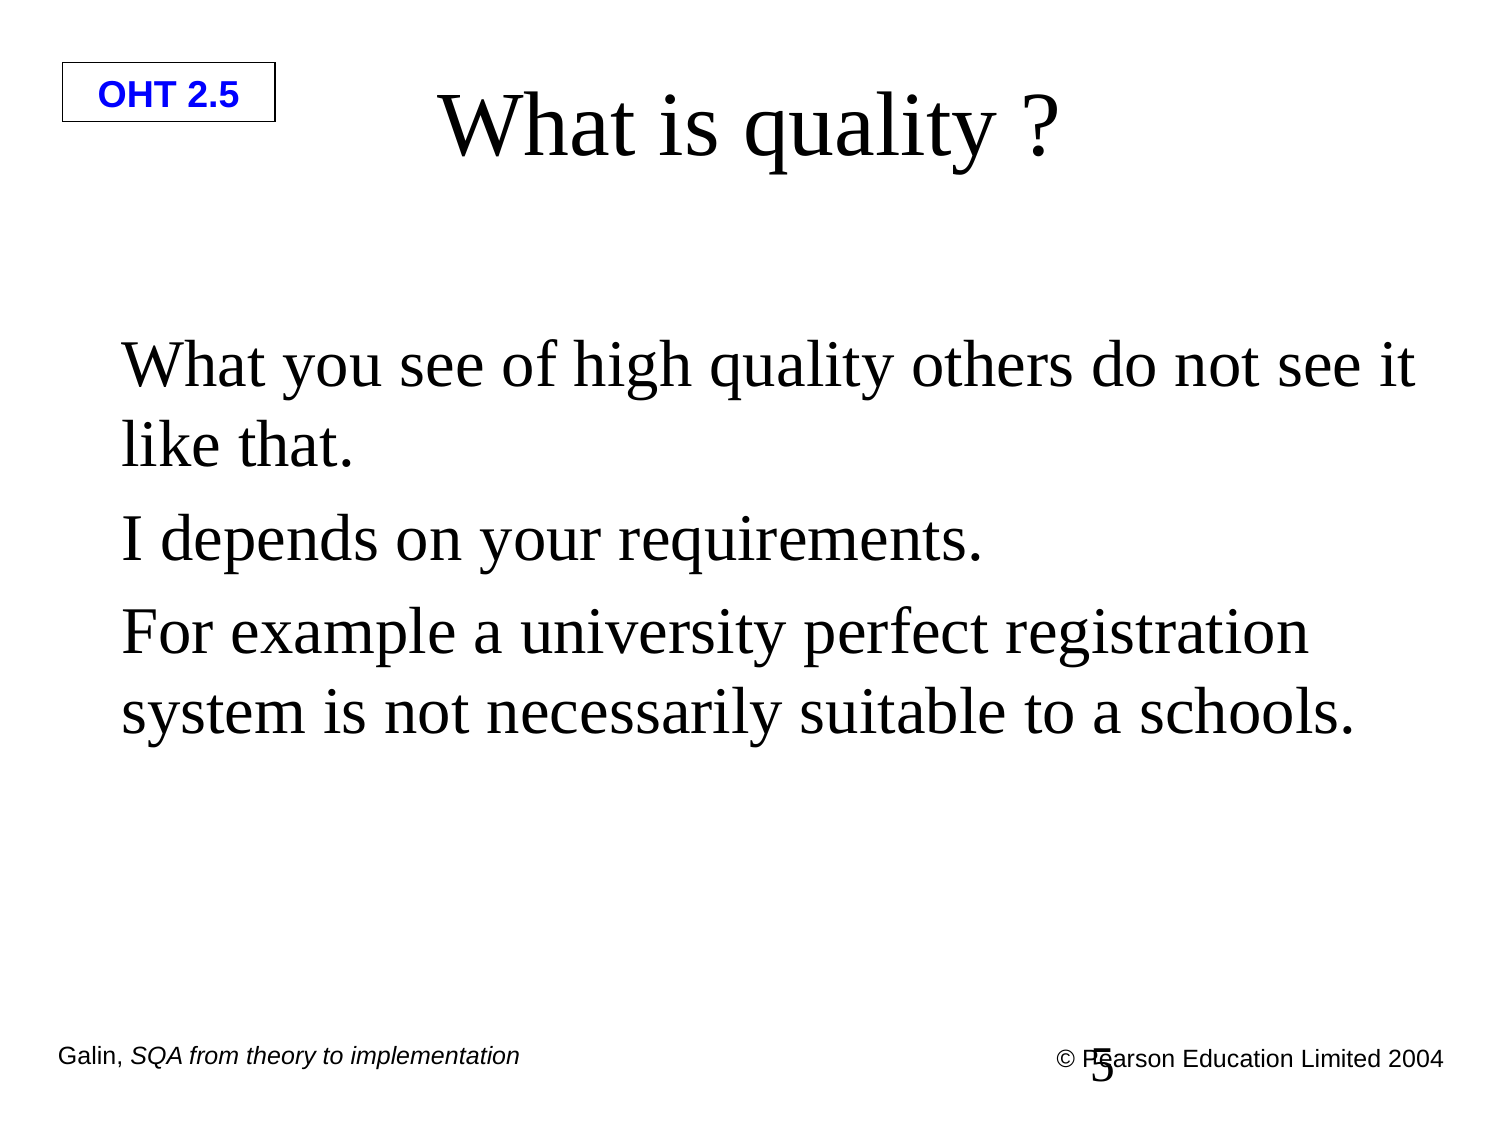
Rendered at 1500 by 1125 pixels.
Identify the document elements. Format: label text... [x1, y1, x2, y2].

slide_number 5 [1074, 1024, 1425, 1103]
list What you see of high quality others do not see it like that. I depends on your requirements. For example a university perfect registration system is not necessarily suitable to a schools. [49, 312, 1448, 1101]
title What is quality ? [74, 24, 1426, 213]
